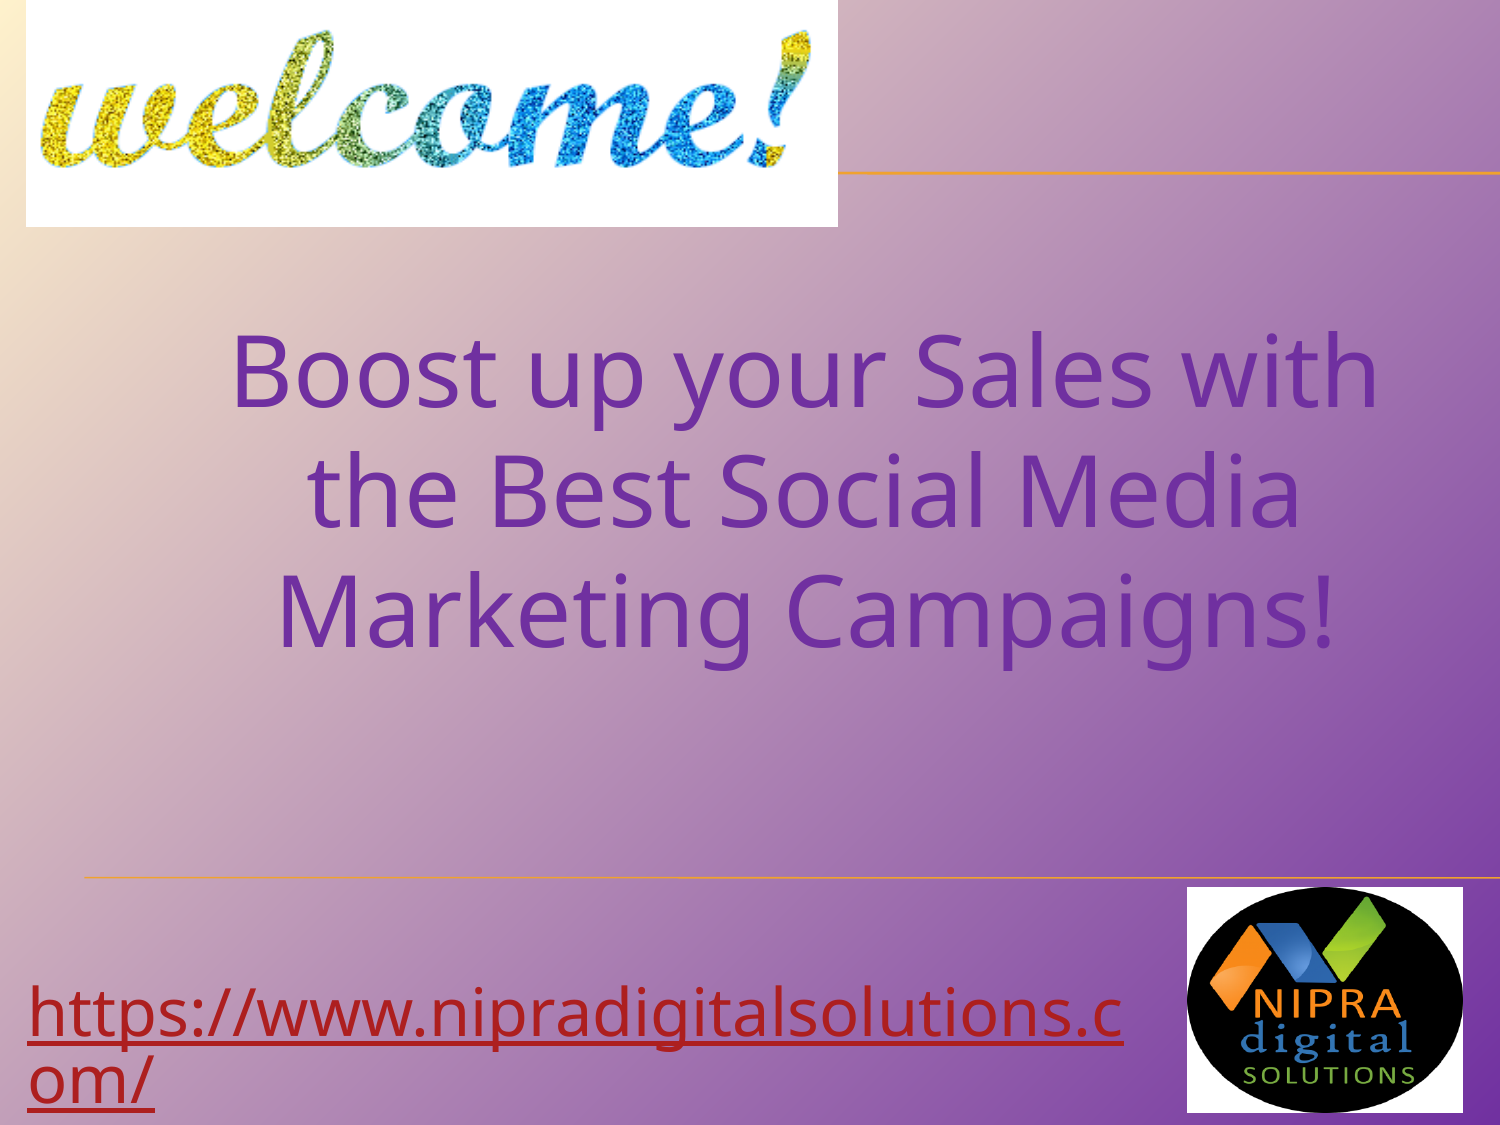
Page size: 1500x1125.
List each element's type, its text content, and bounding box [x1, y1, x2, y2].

text_box Boost up your Sales with the Best Social Media Marketing Campaigns! [199, 299, 1413, 450]
picture [1187, 887, 1463, 1113]
picture [25, 0, 838, 228]
text_box https://www.nipradigitalsolutions.com/ [12, 962, 1163, 1068]
